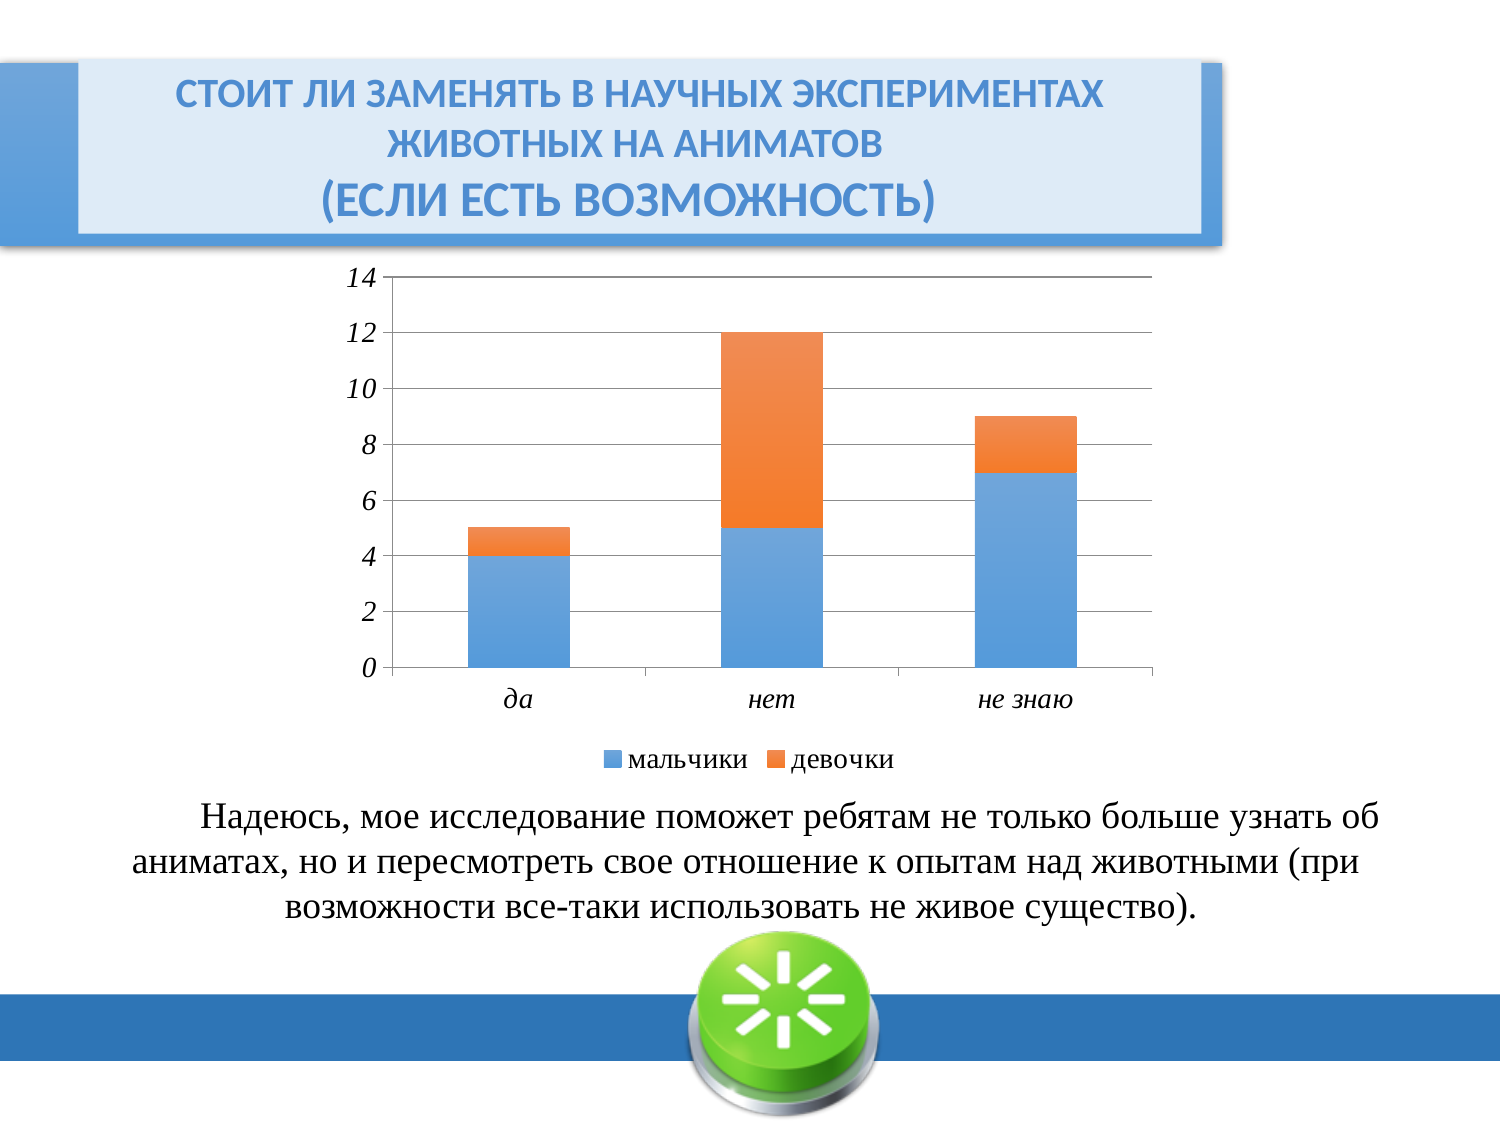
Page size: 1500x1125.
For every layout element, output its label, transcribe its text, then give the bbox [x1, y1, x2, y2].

chart [329, 249, 1170, 782]
text_box [884, 994, 1500, 1061]
picture [1076, 62, 1206, 192]
text_box Стоит ли заменять в научных экспериментах животных на аниматов (если ЕСТЬ ВОЗМОЖНОСТЬ) [78, 58, 1202, 234]
text_box [0, 63, 1223, 246]
picture [683, 924, 884, 1125]
text_box [0, 994, 683, 1061]
text_box Надеюсь, мое исследование поможет ребятам не только больше узнать об аниматах, но и пересмотреть свое отношение к опытам над животными (при возможности все-таки использовать не живое существо). [41, 783, 1452, 933]
